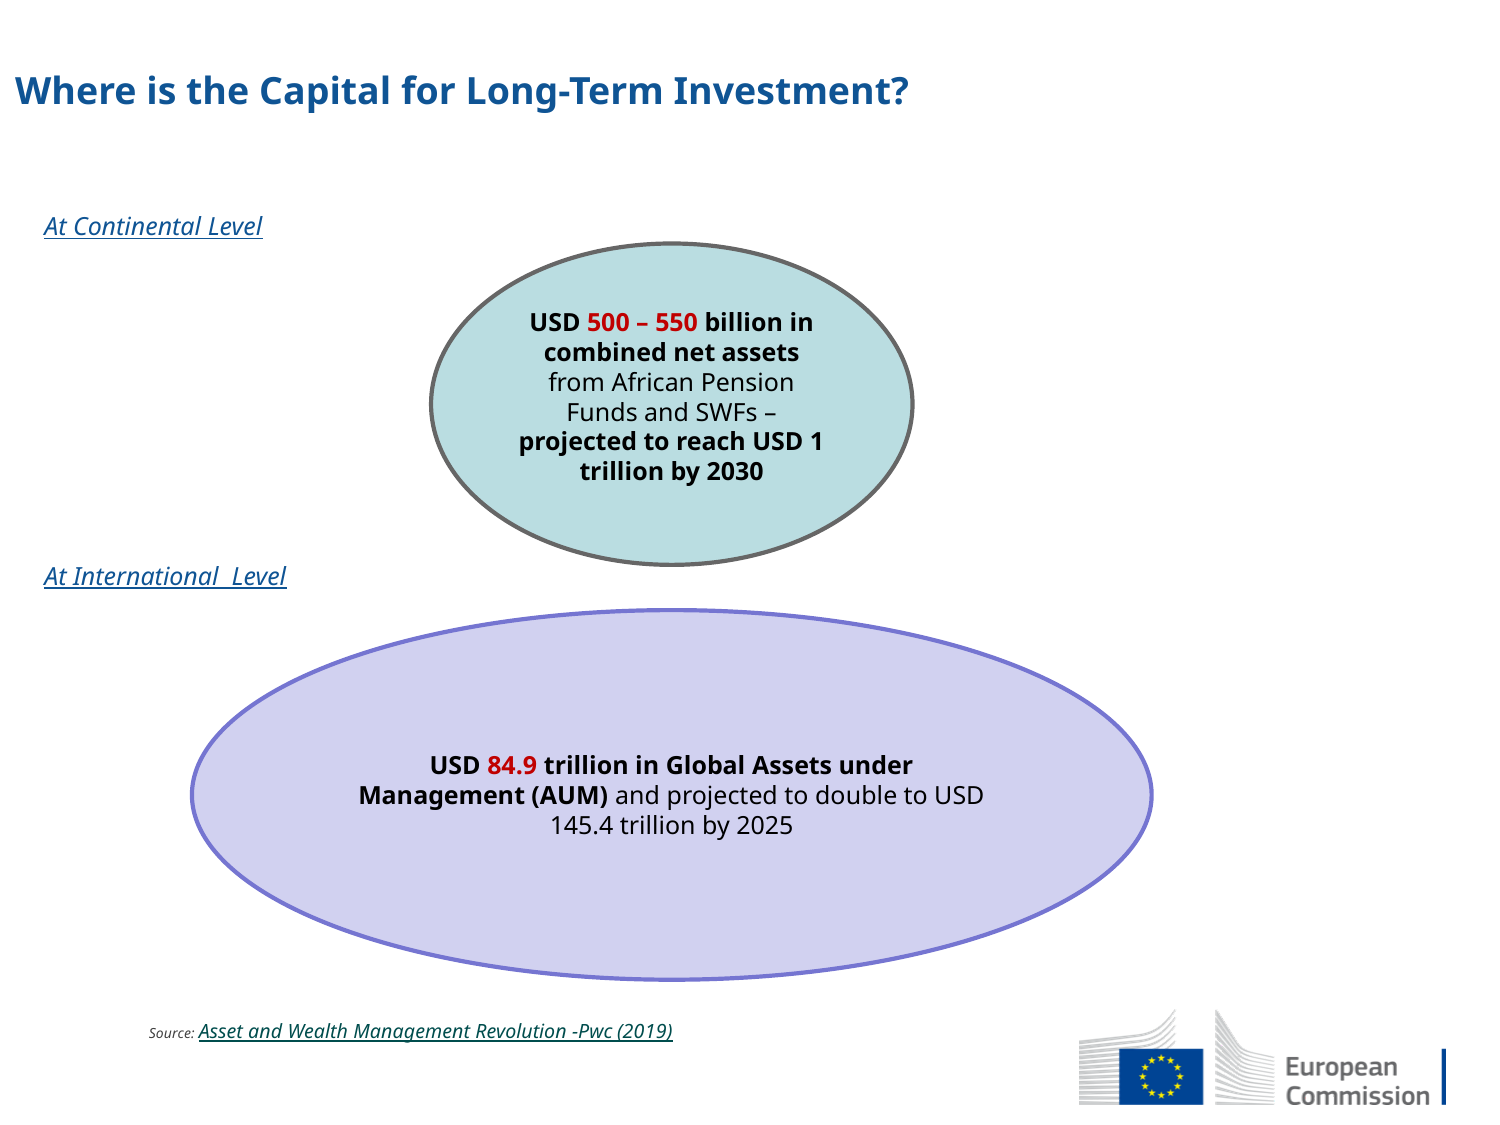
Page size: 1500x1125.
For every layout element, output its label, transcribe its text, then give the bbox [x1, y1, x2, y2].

text_box Source: Asset and Wealth Management Revolution - Pwc (2019) [88, 1011, 691, 1059]
list At Continental Level At International Level [29, 149, 1500, 985]
text_box USD 500 – 550 billion in combined net assets from African Pension Funds and SWFs – projected to reach USD 1 trillion by 2030 [428, 241, 915, 567]
text_box USD 84.9 trillion in Global Assets under Management (AUM) and projected to double to USD 145.4 trillion by 2025 [189, 608, 1154, 982]
text_box Where is the Capital for Long-Term Investment? [0, 30, 1500, 149]
picture [1078, 1008, 1447, 1106]
